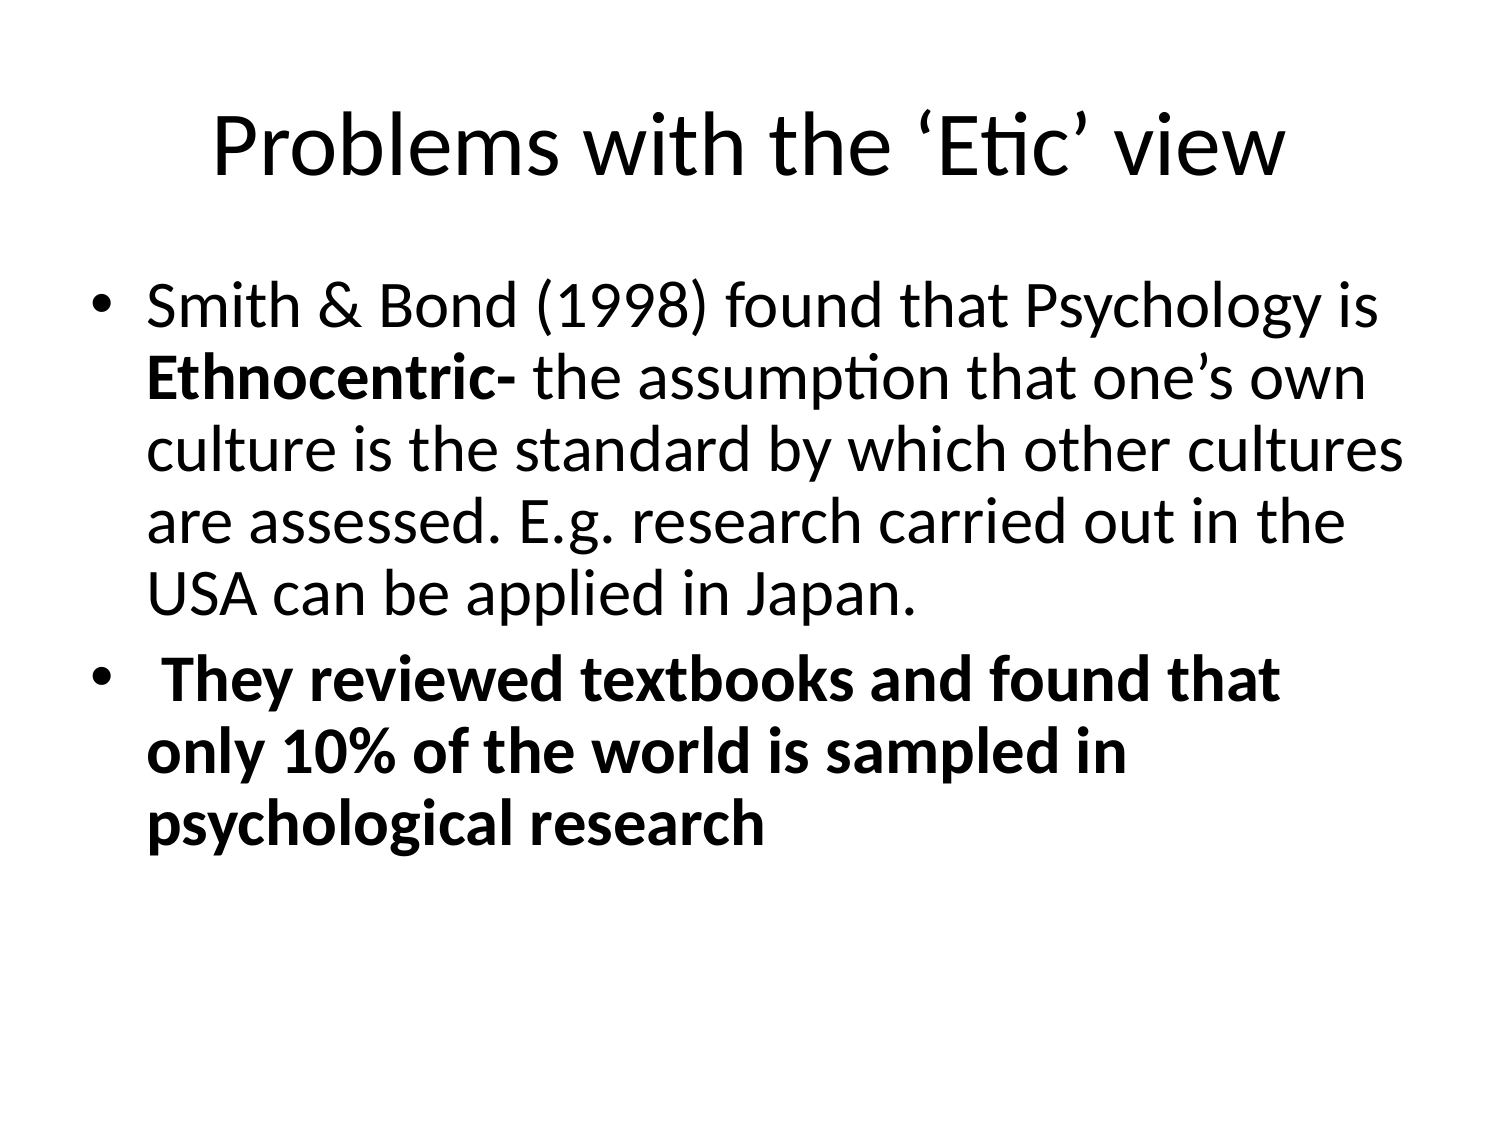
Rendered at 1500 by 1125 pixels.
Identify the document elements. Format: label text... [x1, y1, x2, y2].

title Problems with the ‘Etic’ view [75, 45, 1425, 233]
list Smith & Bond (1998) found that Psychology is Ethnocentric- the assumption that one’s own culture is the standard by which other cultures are assessed. E.g. research carried out in the USA can be applied in Japan. They reviewed textbooks and found that only 10% of the world is sampled in psychological research [75, 262, 1425, 1005]
